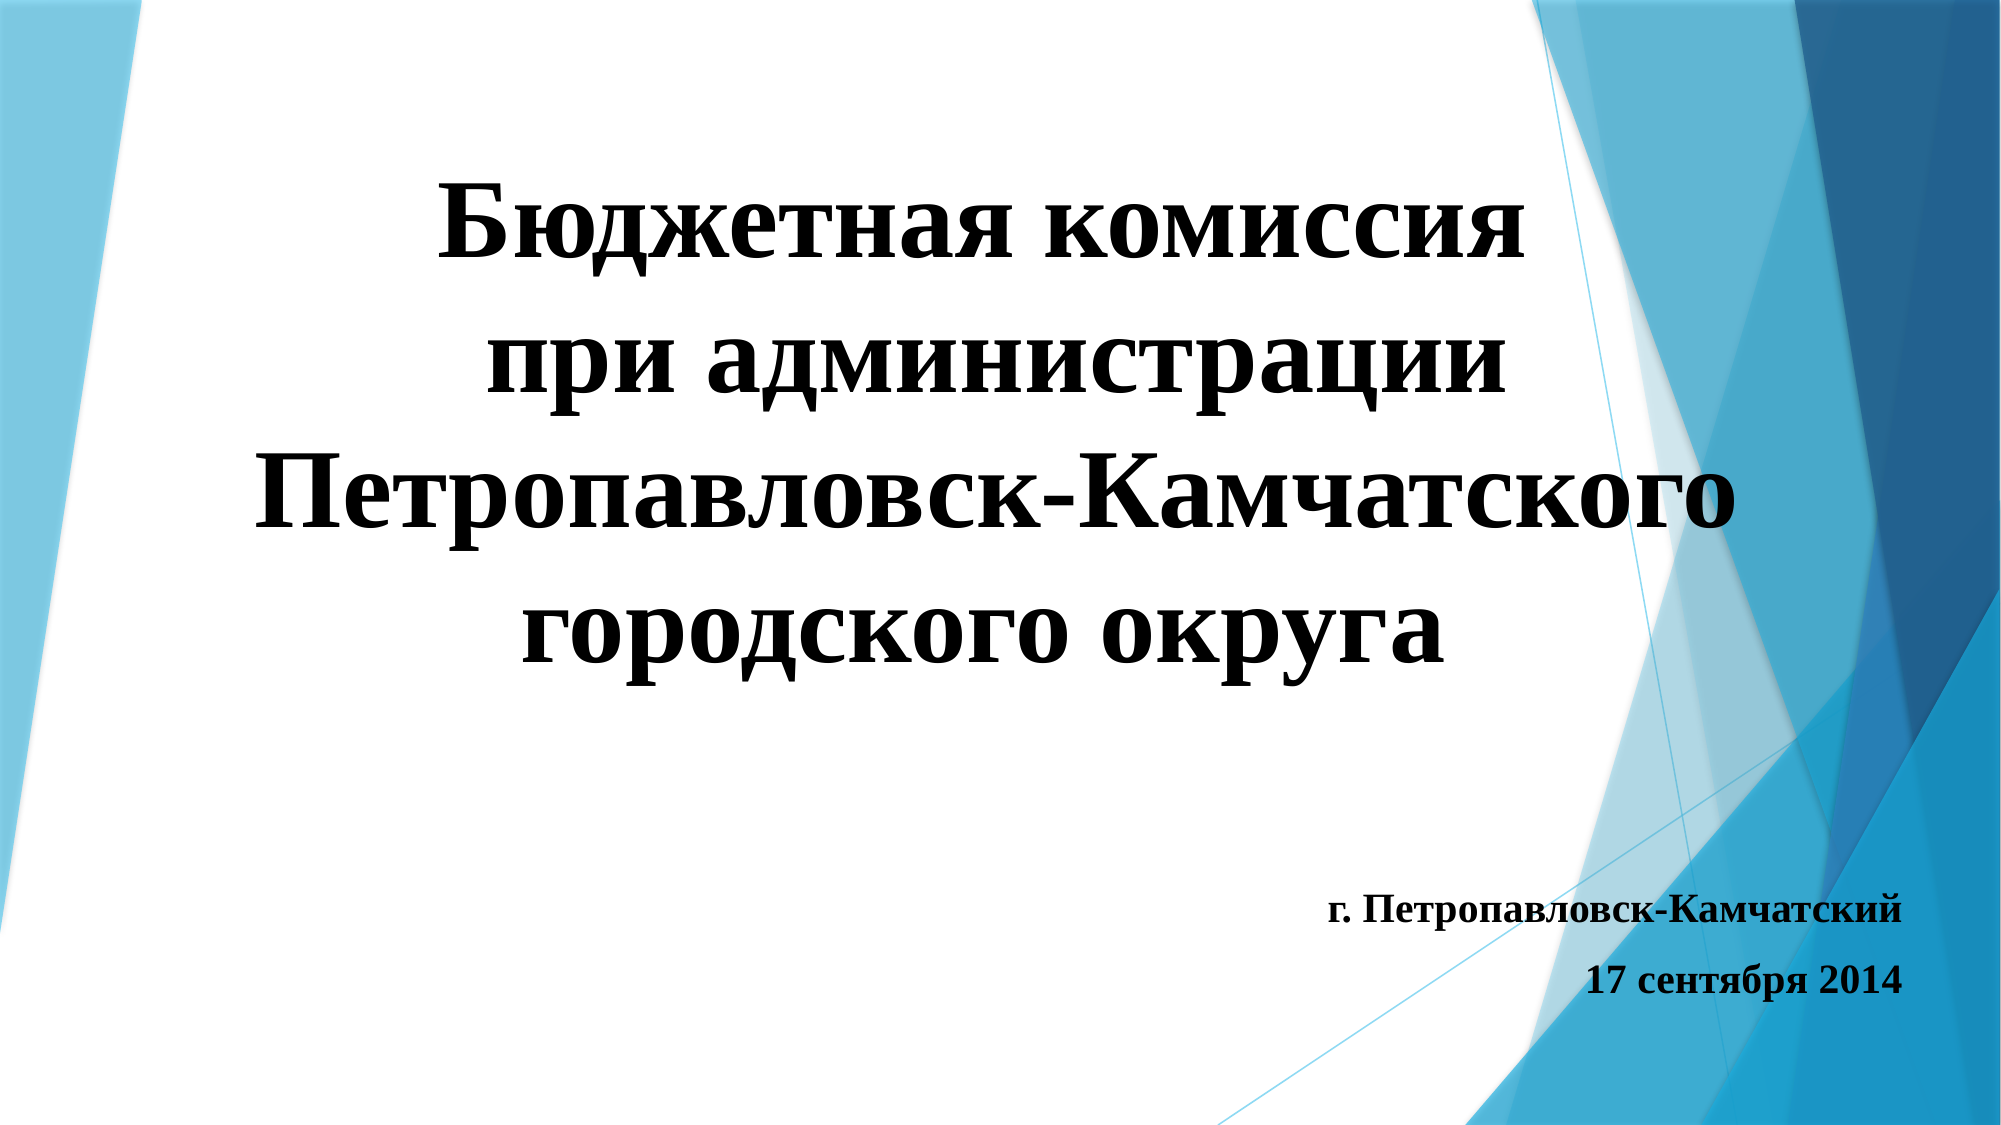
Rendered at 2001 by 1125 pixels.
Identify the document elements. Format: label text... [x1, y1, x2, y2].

subtitle г. Петропавловск-Камчатский 17 сентября 2014 [771, 873, 1918, 1102]
title Бюджетная комиссия при администрации Петропавловск-Камчатского городского округа [56, 53, 1938, 693]
